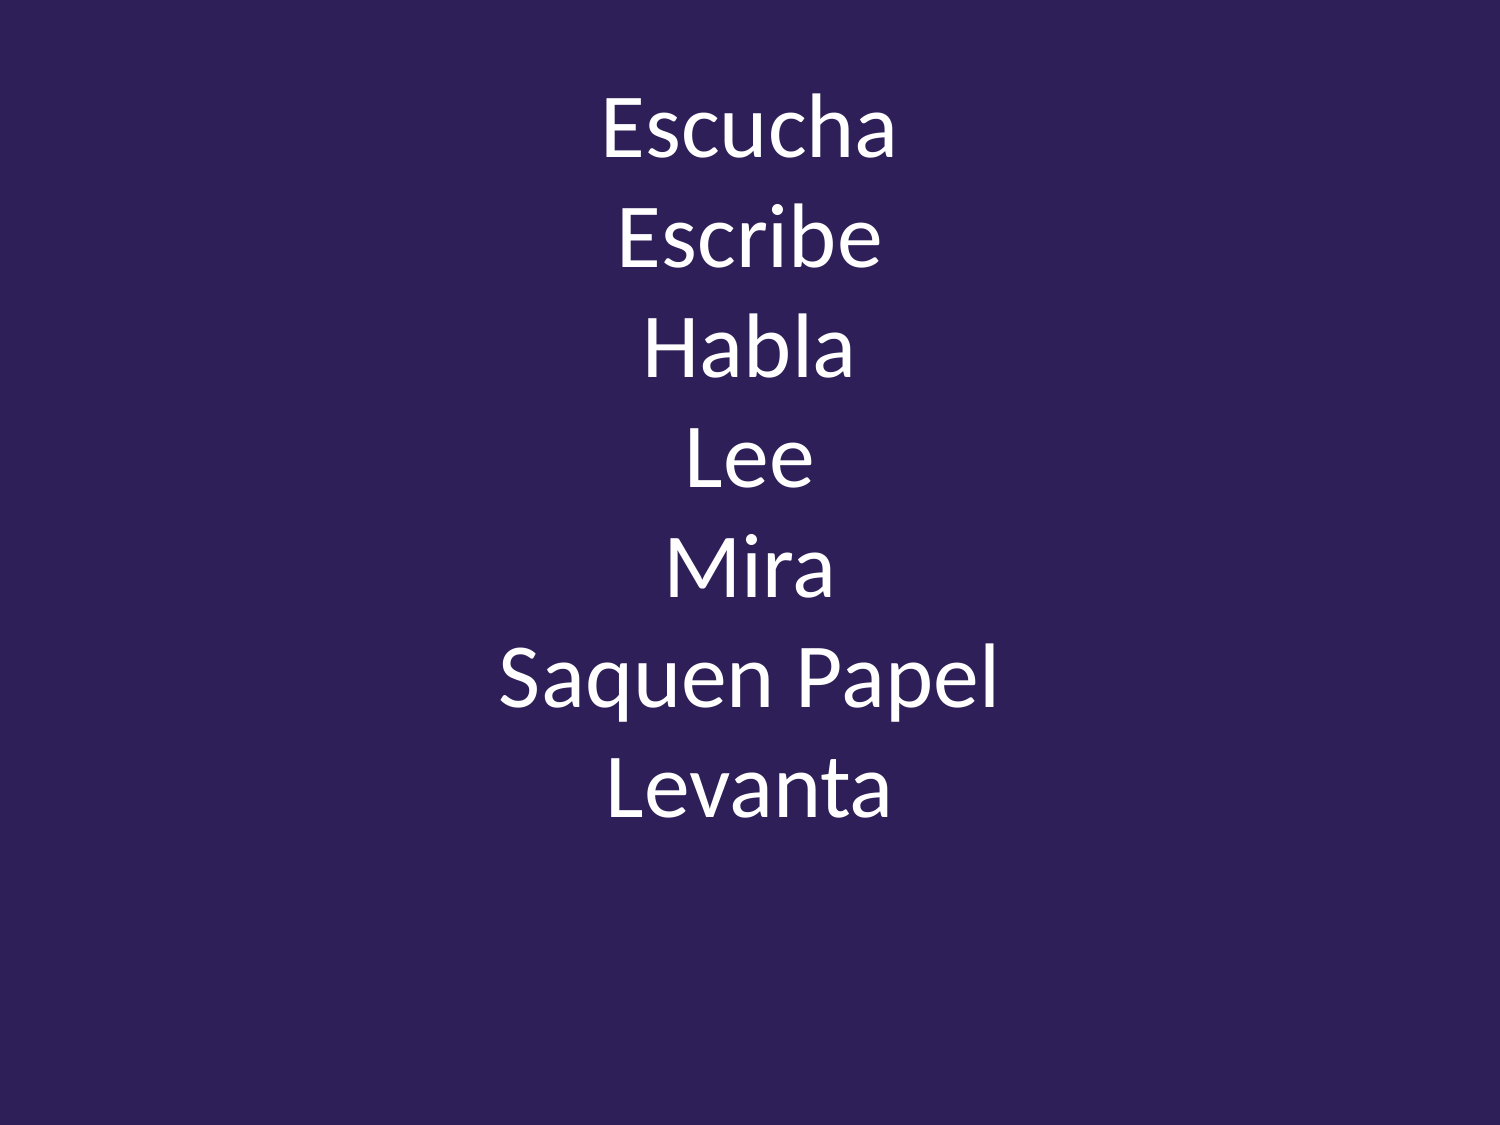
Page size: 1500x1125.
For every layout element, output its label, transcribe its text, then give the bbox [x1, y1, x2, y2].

title Escucha Escribe Habla Lee Mira Saquen Papel Levanta [75, 45, 1425, 857]
